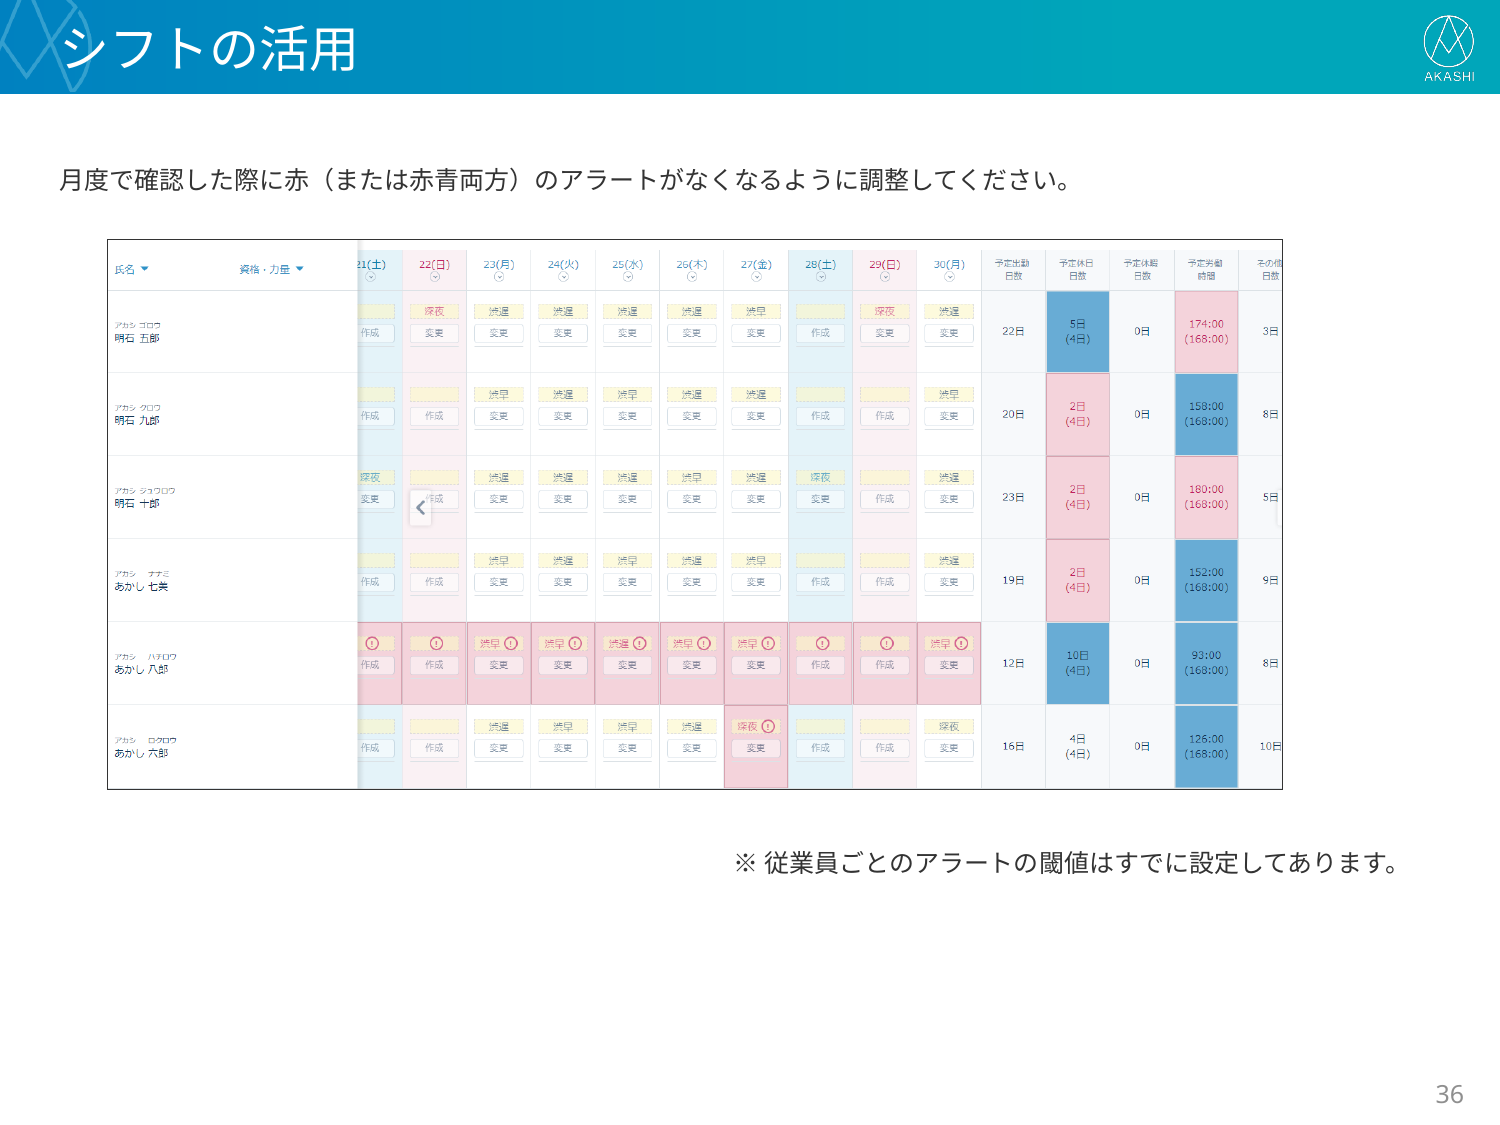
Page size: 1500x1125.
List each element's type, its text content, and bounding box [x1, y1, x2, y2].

picture [107, 239, 1283, 790]
text_box 月度で確認した際に赤（または赤青両方）のアラートがなくなるように調整してください。 [44, 157, 1444, 203]
slide_number 35 [1141, 1065, 1480, 1125]
text_box ※従業員ごとのアラートの閾値はすでに設定してあります。 [718, 840, 1429, 885]
picture [1416, 7, 1481, 89]
title シフトの活用 [44, 0, 1393, 92]
